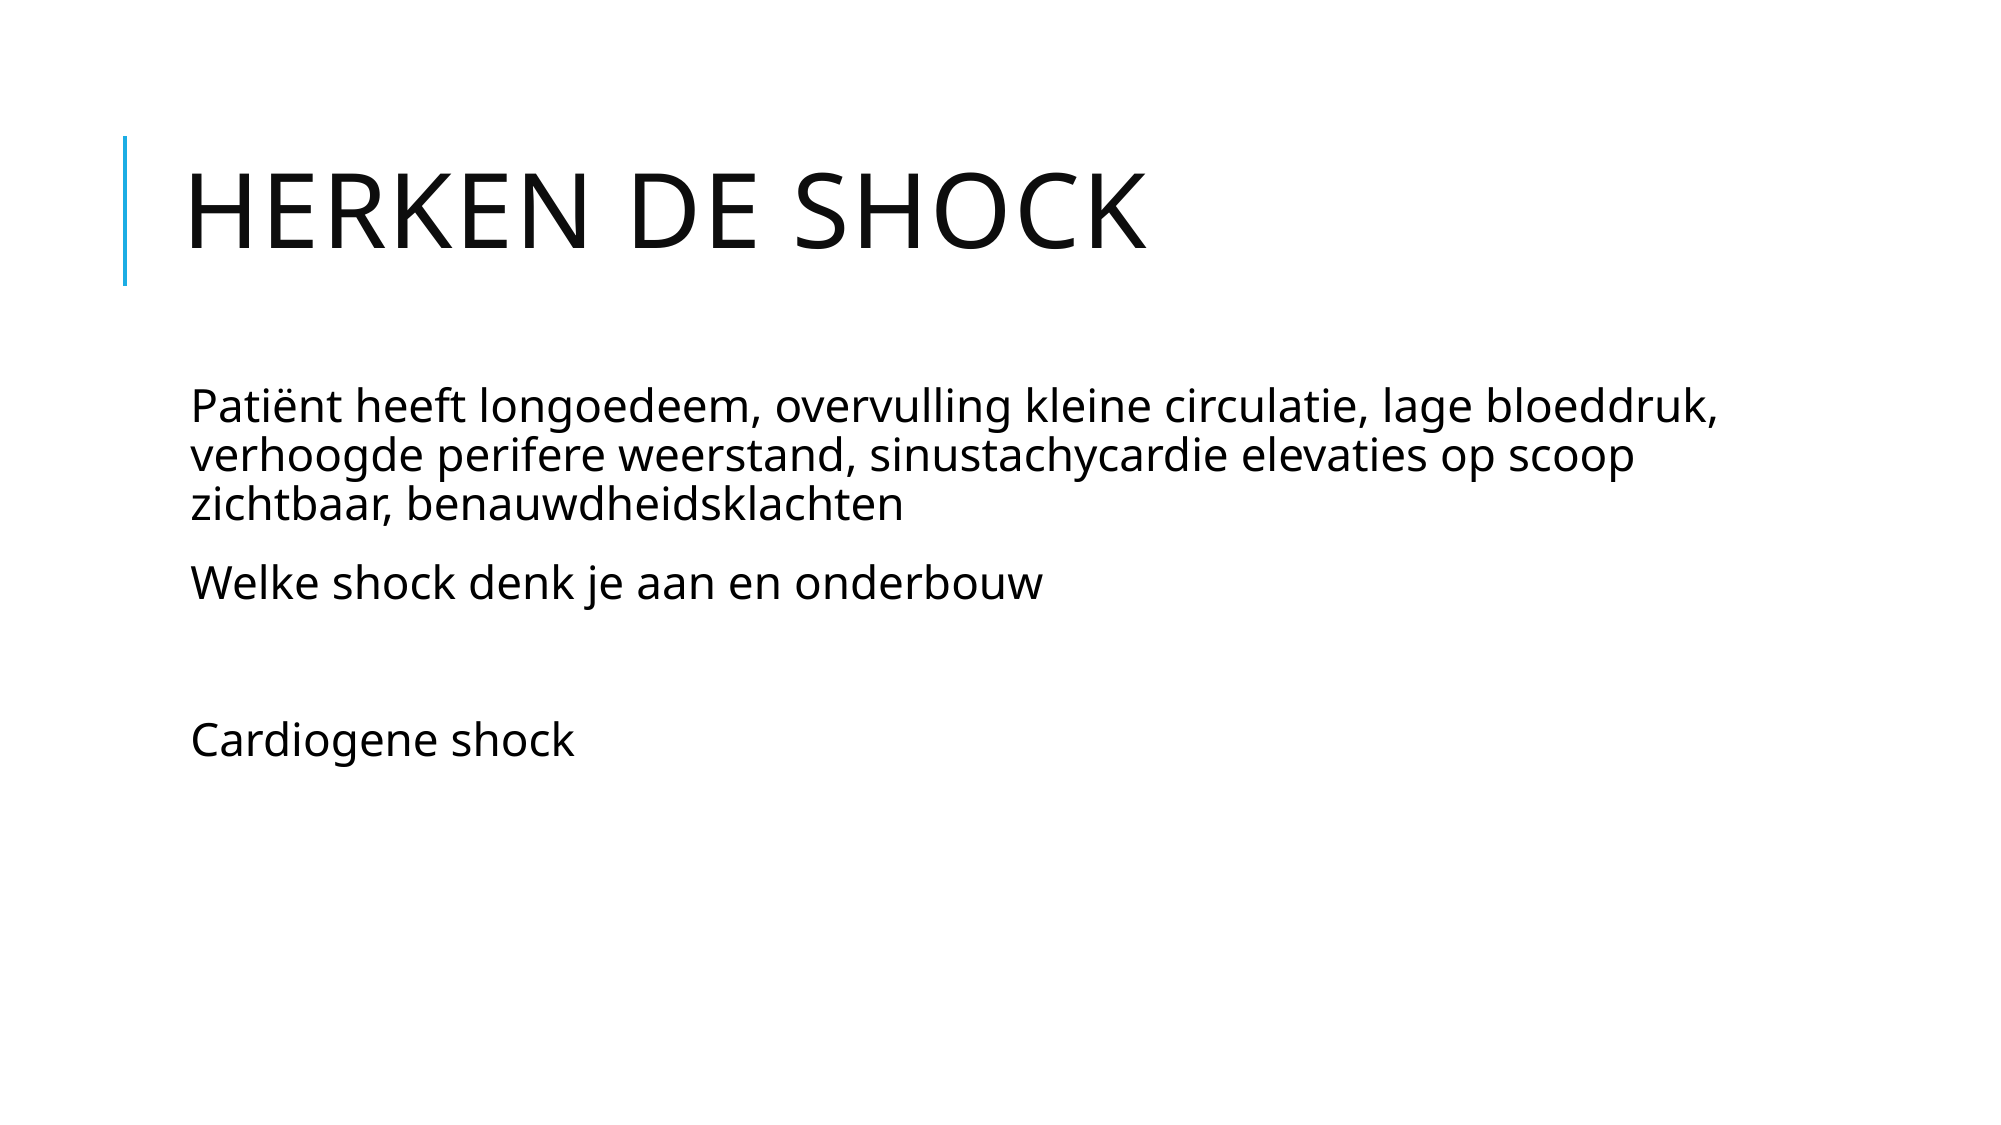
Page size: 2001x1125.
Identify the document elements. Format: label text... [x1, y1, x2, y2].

title Herken de shock [168, 96, 1763, 342]
list Patiënt heeft longoedeem, overvulling kleine circulatie, lage bloeddruk, verhoogde perifere weerstand, sinustachycardie elevaties op scoop zichtbaar, benauwdheidsklachten Welke shock denk je aan en onderbouw Cardiogene shock [168, 375, 1763, 1035]
